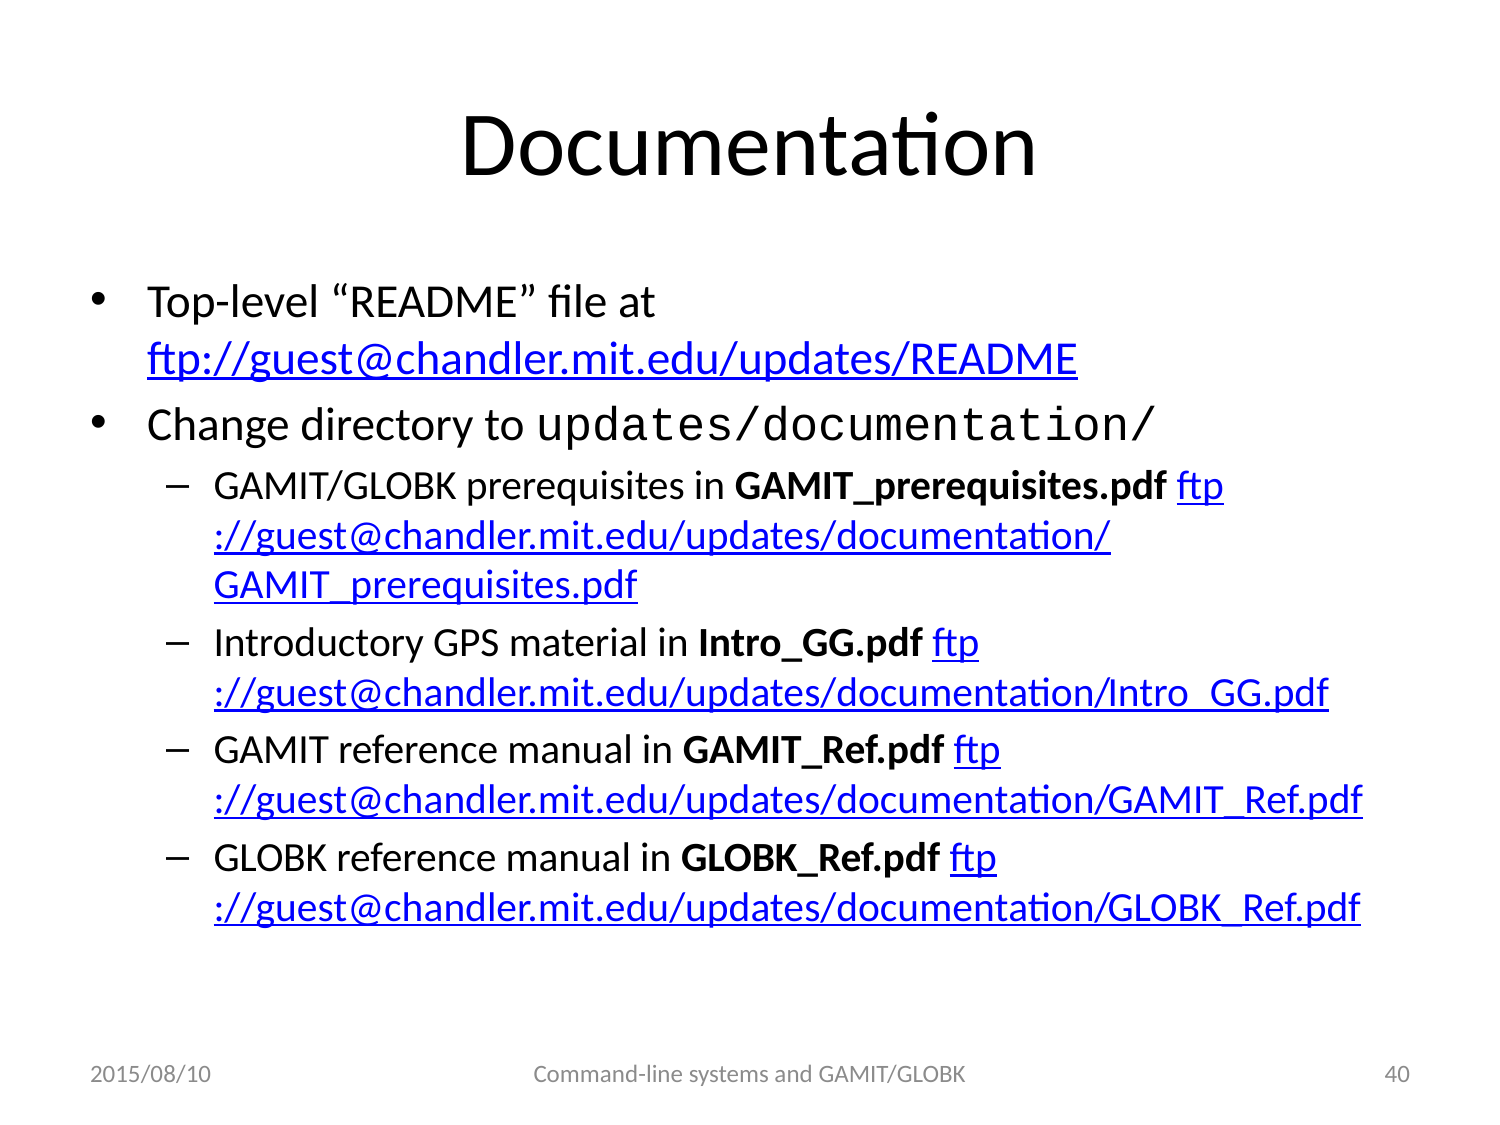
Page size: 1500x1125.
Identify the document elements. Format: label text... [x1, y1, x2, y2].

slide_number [75, 1042, 425, 1103]
slide_number 40 [1074, 1042, 1425, 1103]
list Top-level “README” file at ftp://guest@chandler.mit.edu/updates/README Change directory to updates/documentation/ GAMIT/GLOBK prerequisites in GAMIT_prerequisites.pdf ftp://guest@chandler.mit.edu/updates/documentation/GAMIT_prerequisites.pdf Introductory GPS material in Intro_GG.pdf ftp://guest@chandler.mit.edu/updates/documentation/Intro_GG.pdf GAMIT reference manual in GAMIT_Ref.pdf ftp://guest@chandler.mit.edu/updates/documentation/GAMIT_Ref.pdf GLOBK reference manual in GLOBK_Ref.pdf ftp://guest@chandler.mit.edu/updates/documentation/GLOBK_Ref.pdf [75, 262, 1425, 1005]
footer Command-line systems and GAMIT/GLOBK [512, 1042, 988, 1103]
title Documentation [75, 45, 1425, 233]
